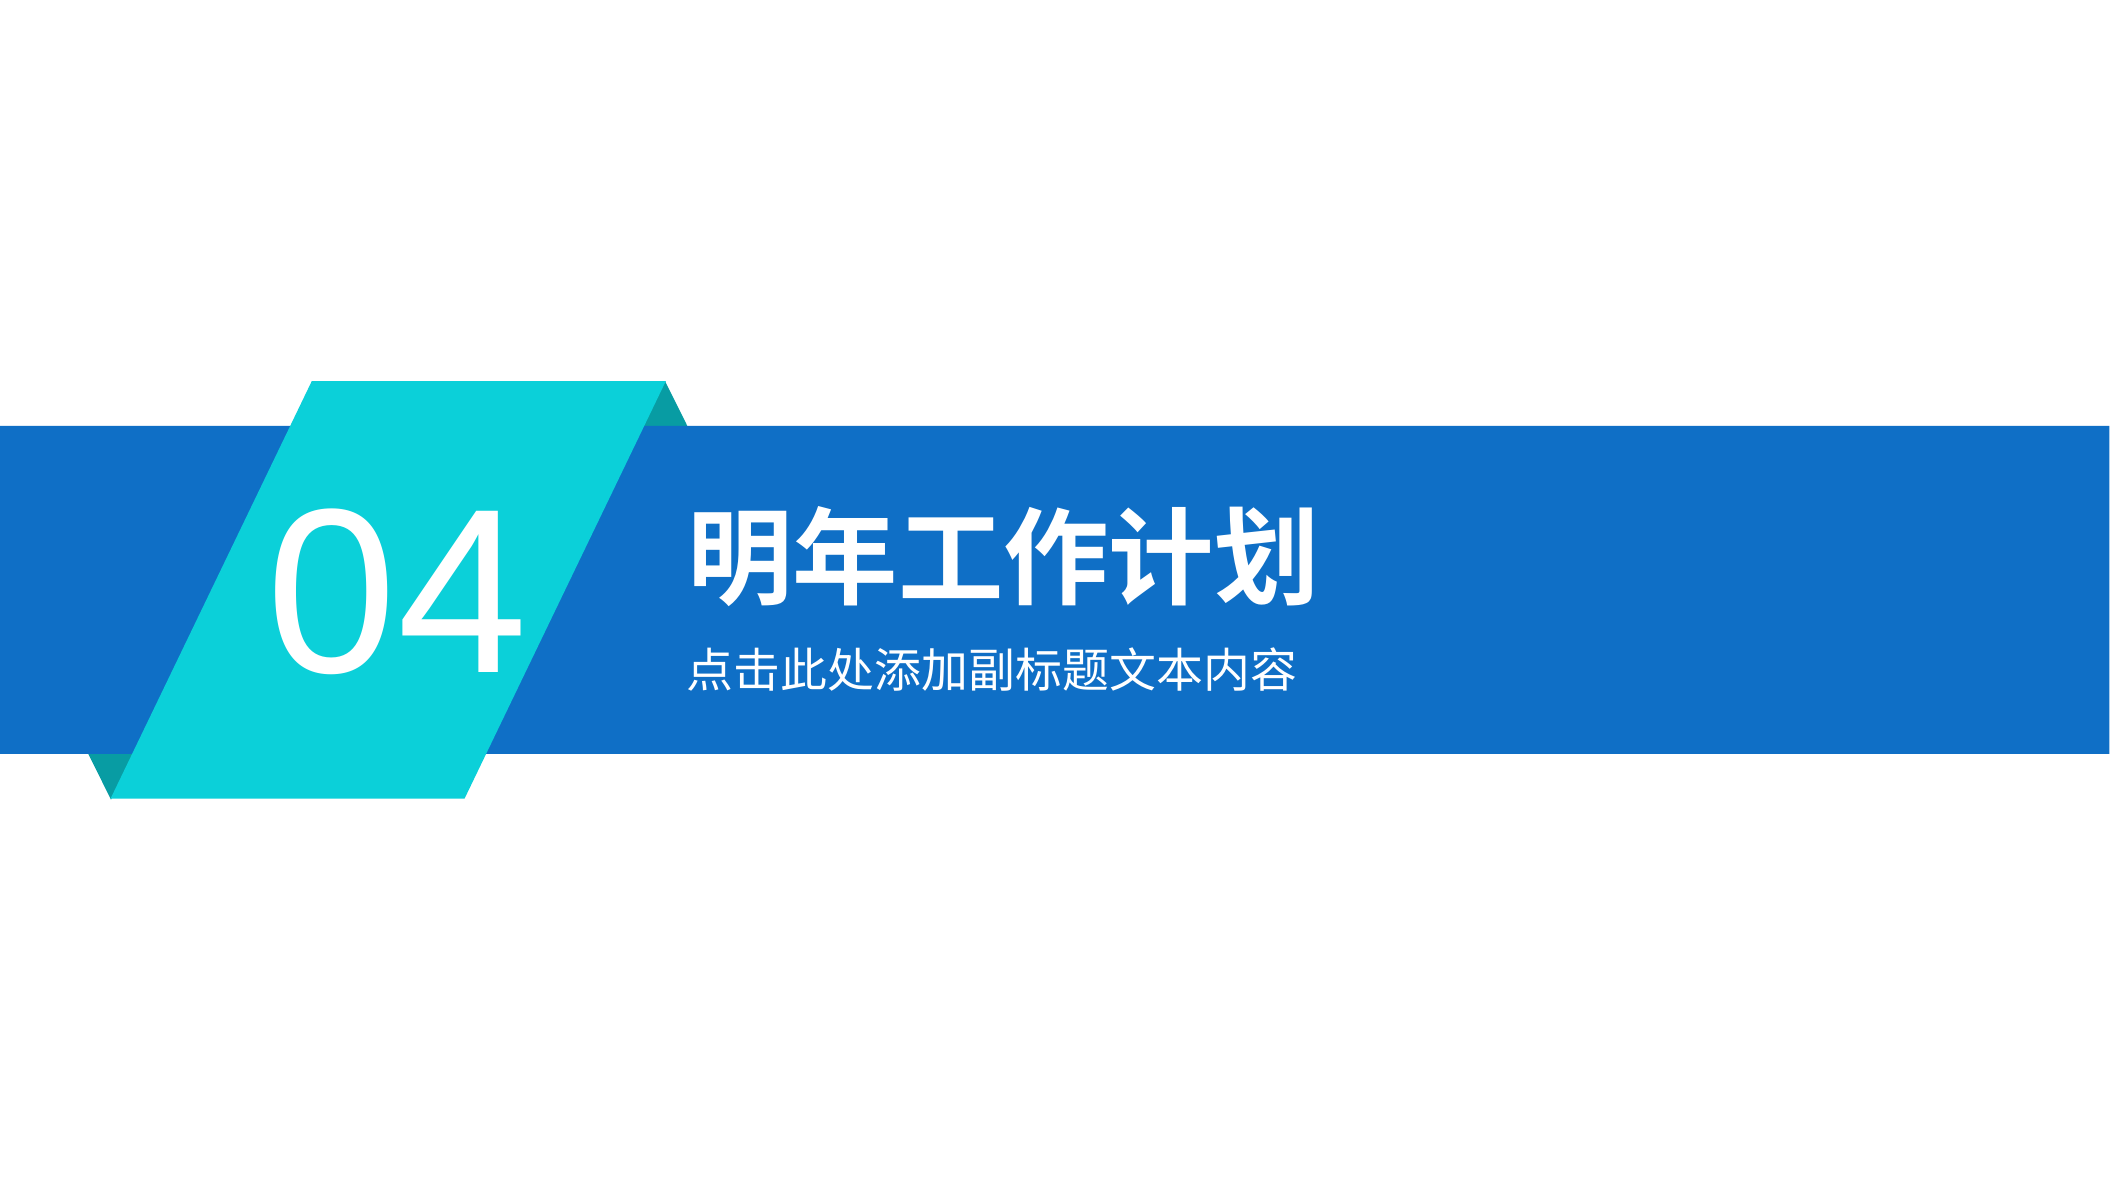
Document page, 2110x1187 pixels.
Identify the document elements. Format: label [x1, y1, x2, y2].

text_box [0, 380, 2110, 800]
